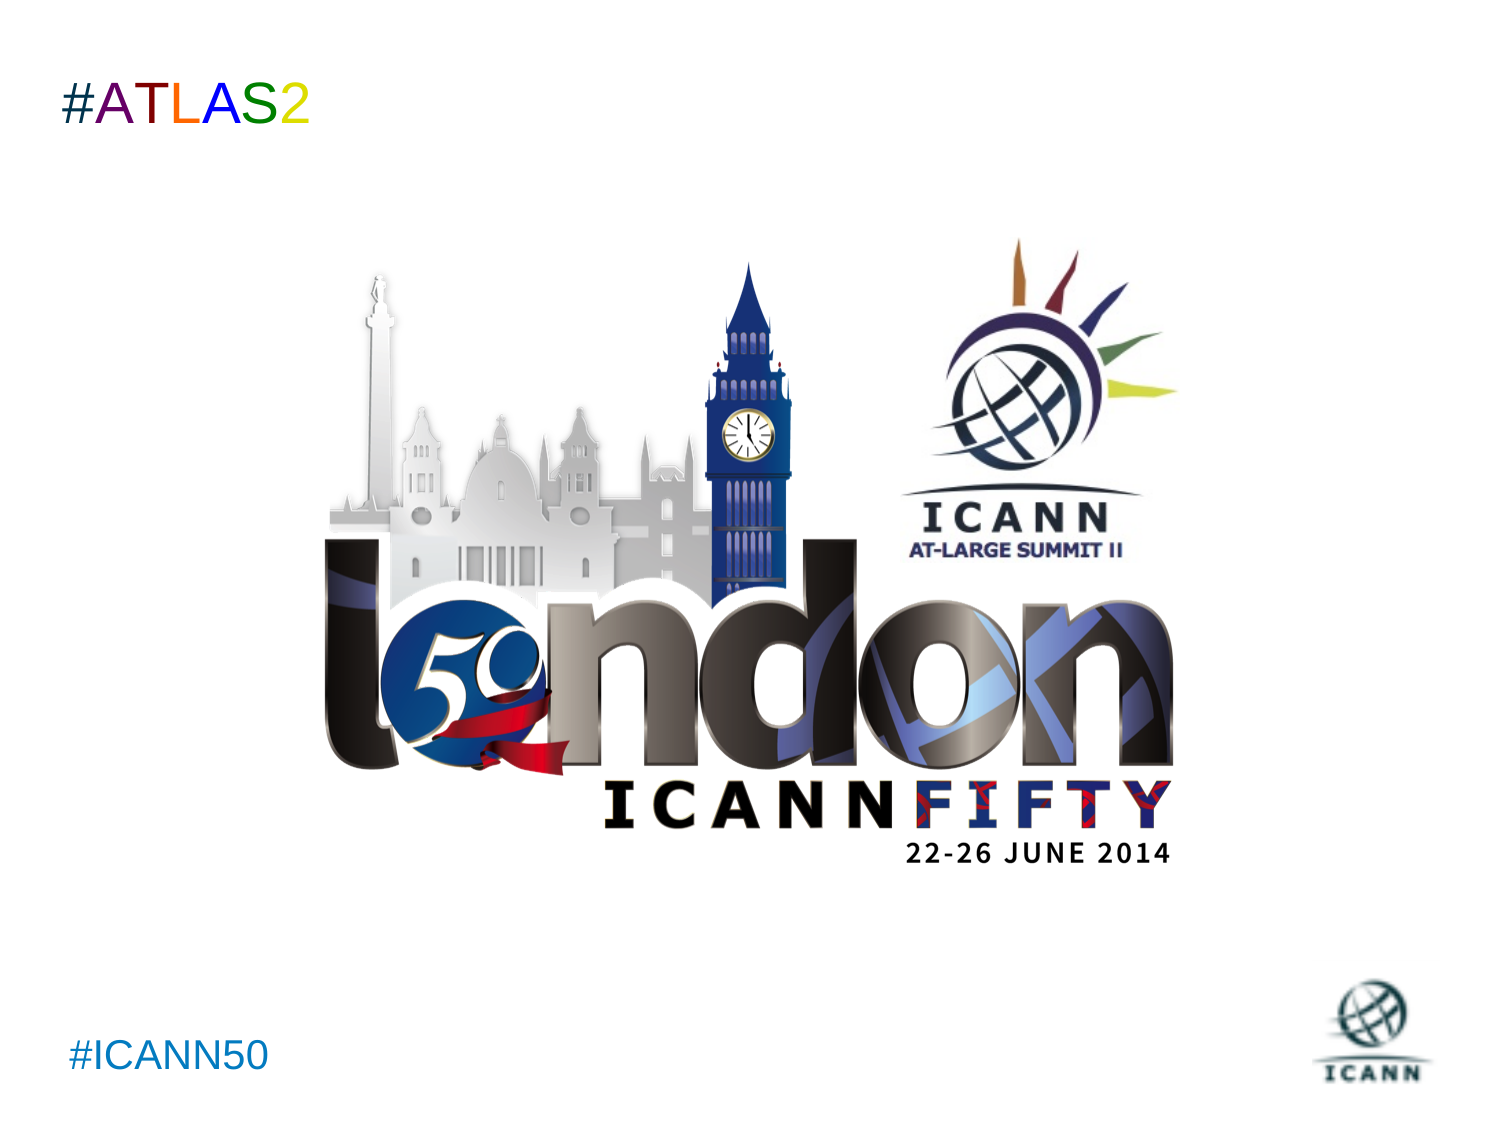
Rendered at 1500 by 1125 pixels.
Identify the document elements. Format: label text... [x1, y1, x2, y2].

picture [300, 237, 1198, 884]
picture [1312, 959, 1440, 1096]
text_box #ATLAS2 [50, 62, 325, 139]
